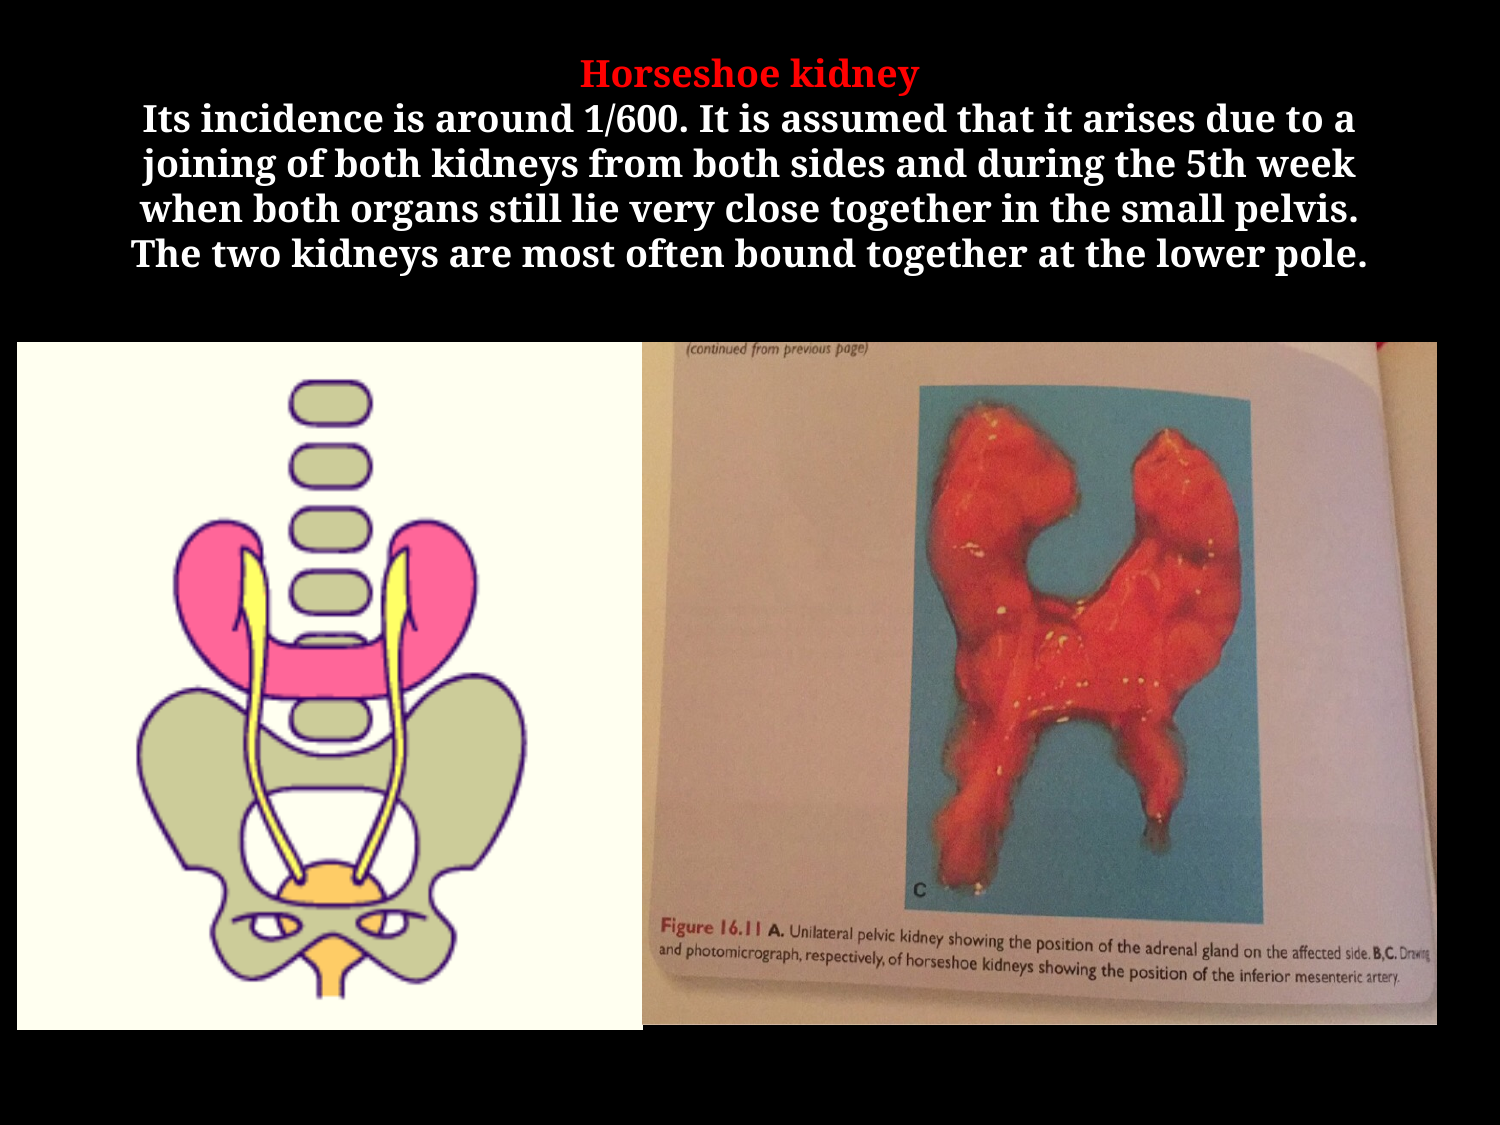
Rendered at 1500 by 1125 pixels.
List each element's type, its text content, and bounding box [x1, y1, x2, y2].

title Horseshoe kidney Its incidence is around 1/600. It is assumed that it arises due to a joining of both kidneys from both sides and during the 5th week when both organs still lie very close together in the small pelvis. The two kidneys are most often bound together at the lower pole. [75, 24, 1425, 300]
picture [17, 341, 1437, 1030]
